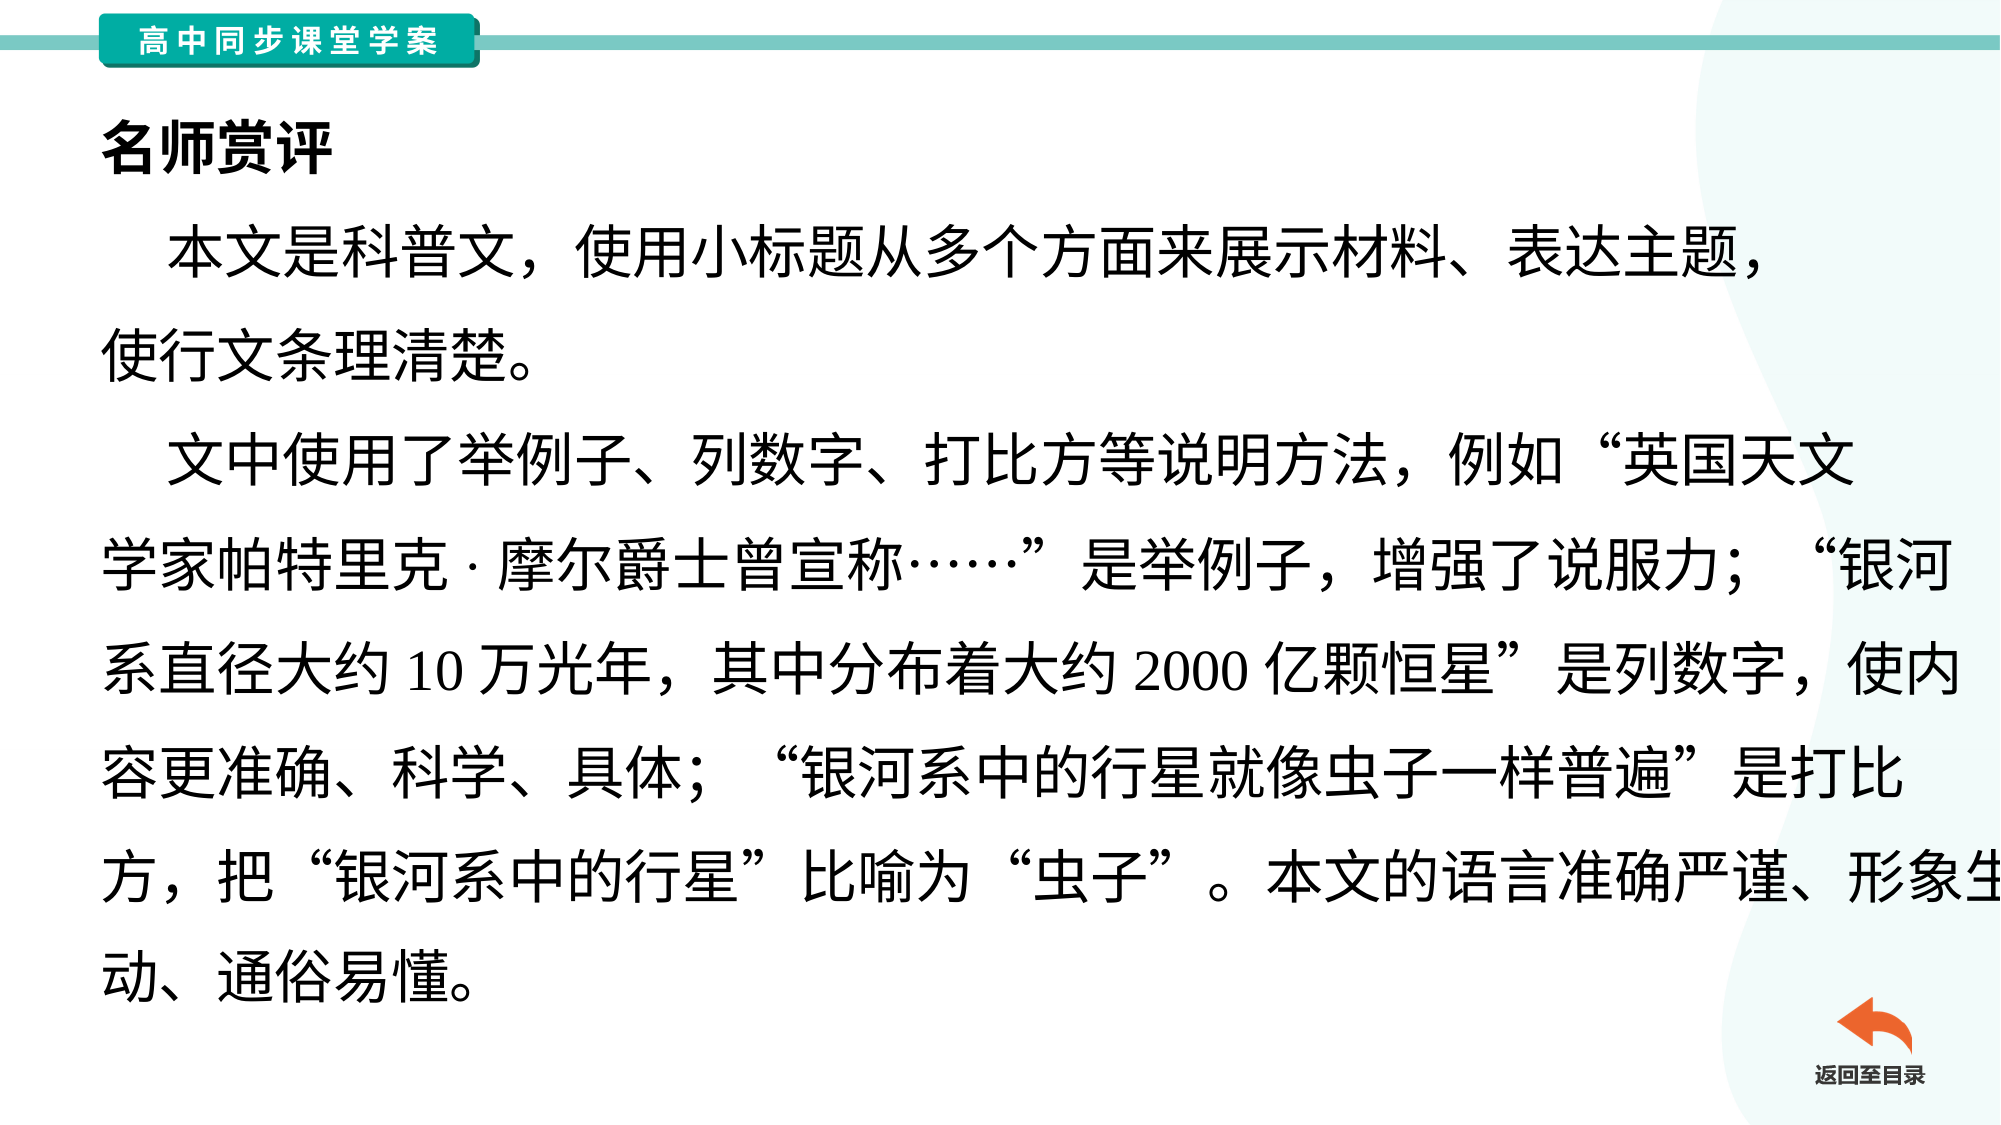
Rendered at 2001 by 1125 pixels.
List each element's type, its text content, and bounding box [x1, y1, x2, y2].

text_box 名师赏评 本文是科普文，使用小标题从多个方面来展示材料、表达主题， 使行文条理清楚。 文中使用了举例子、列数字、打比方等说明方法，例如“英国天文 学家帕特里克·摩尔爵士曾宣称……”是举例子，增强了说服力；“银河 系直径大约10万光年，其中分布着大约2000亿颗恒星”是列数字，使内 容更准确、科学、具体；“银河系中的行星就像虫子一样普遍”是打比 方，把“银河系中的行星”比喻为“虫子”。本文的语言准确严谨、形象生 动、通俗易懂。#1.7.2 [100, 76, 1899, 999]
picture [0, 0, 2000, 1125]
